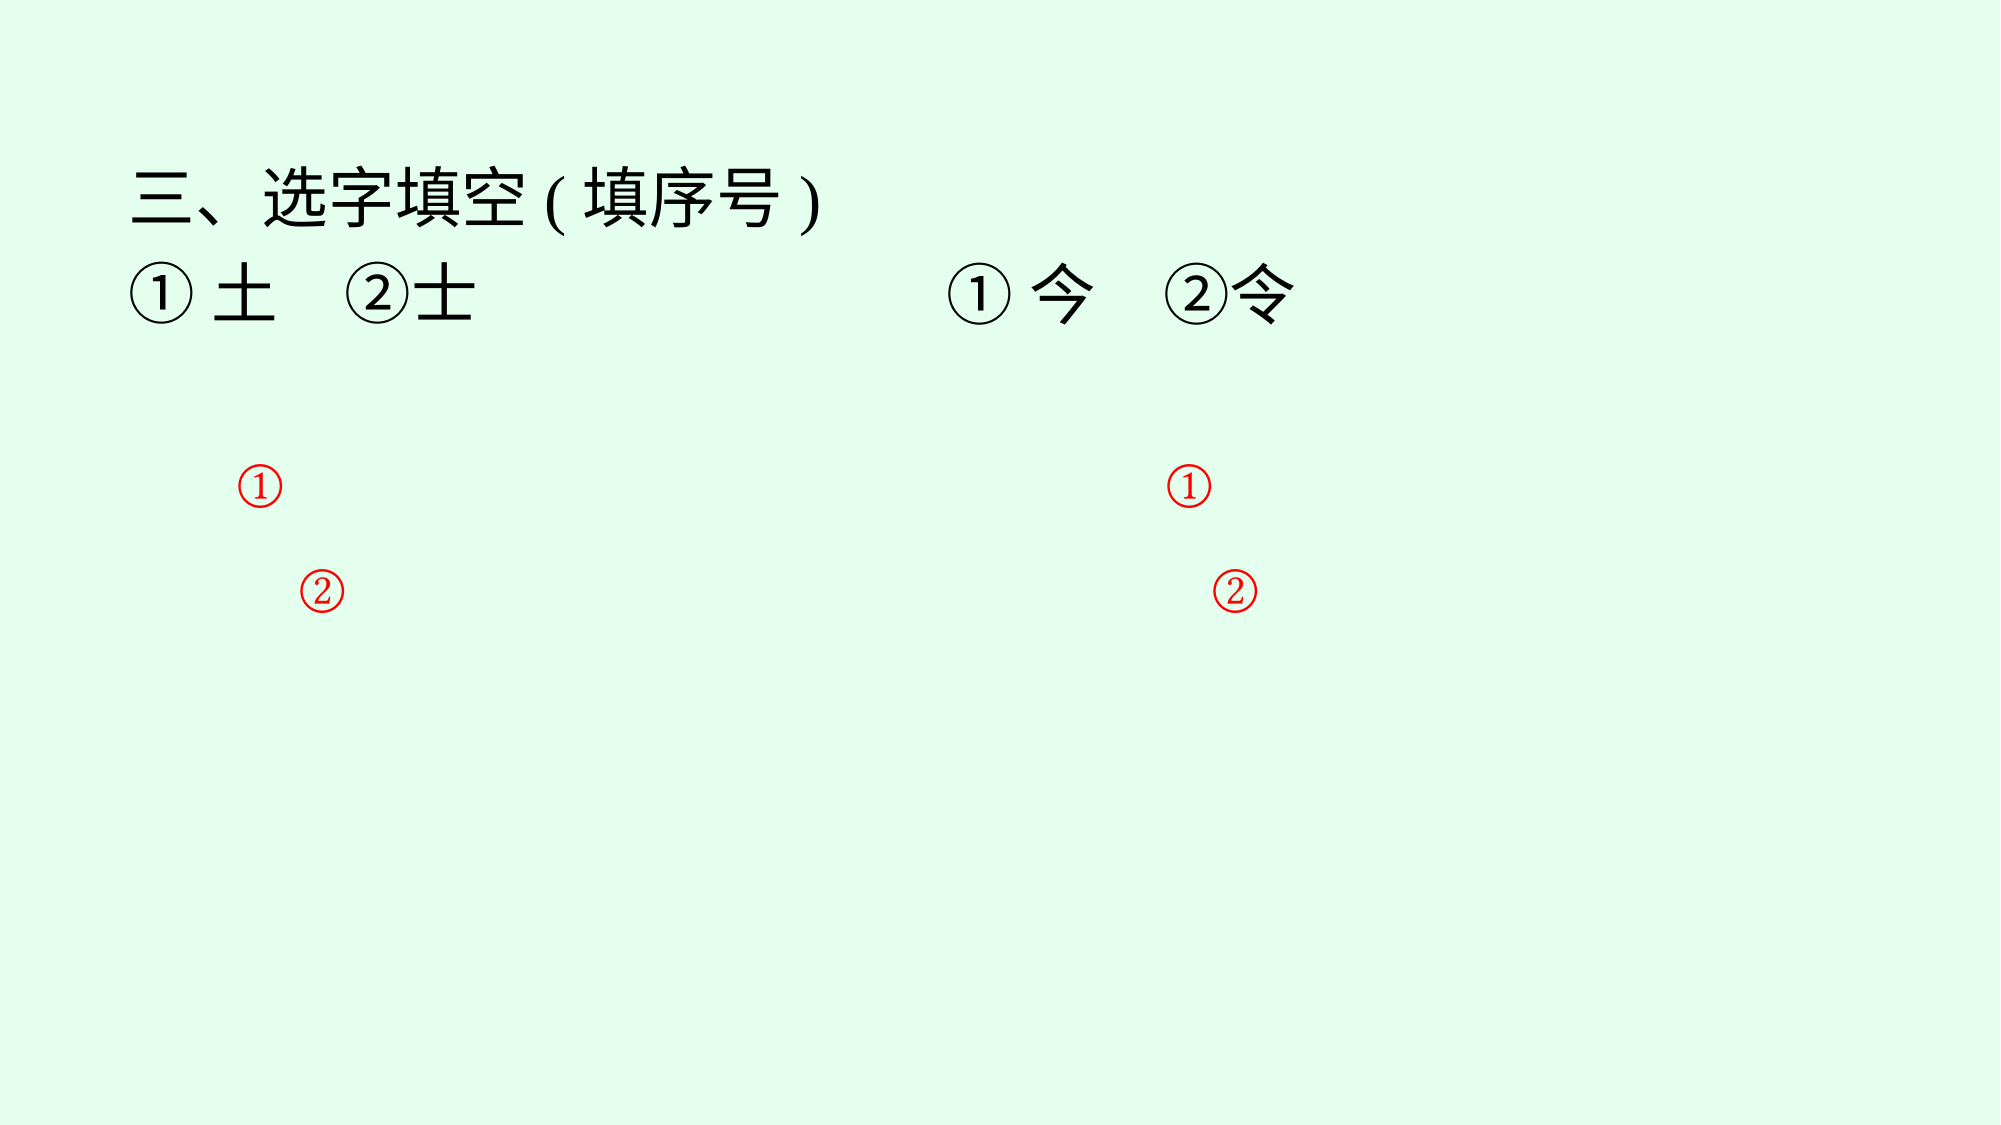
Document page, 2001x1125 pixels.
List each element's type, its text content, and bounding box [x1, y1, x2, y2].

text_box ① [220, 417, 301, 529]
text_box ② [282, 522, 364, 633]
text_box ② [1195, 522, 1277, 633]
text_box ① [1150, 417, 1231, 529]
